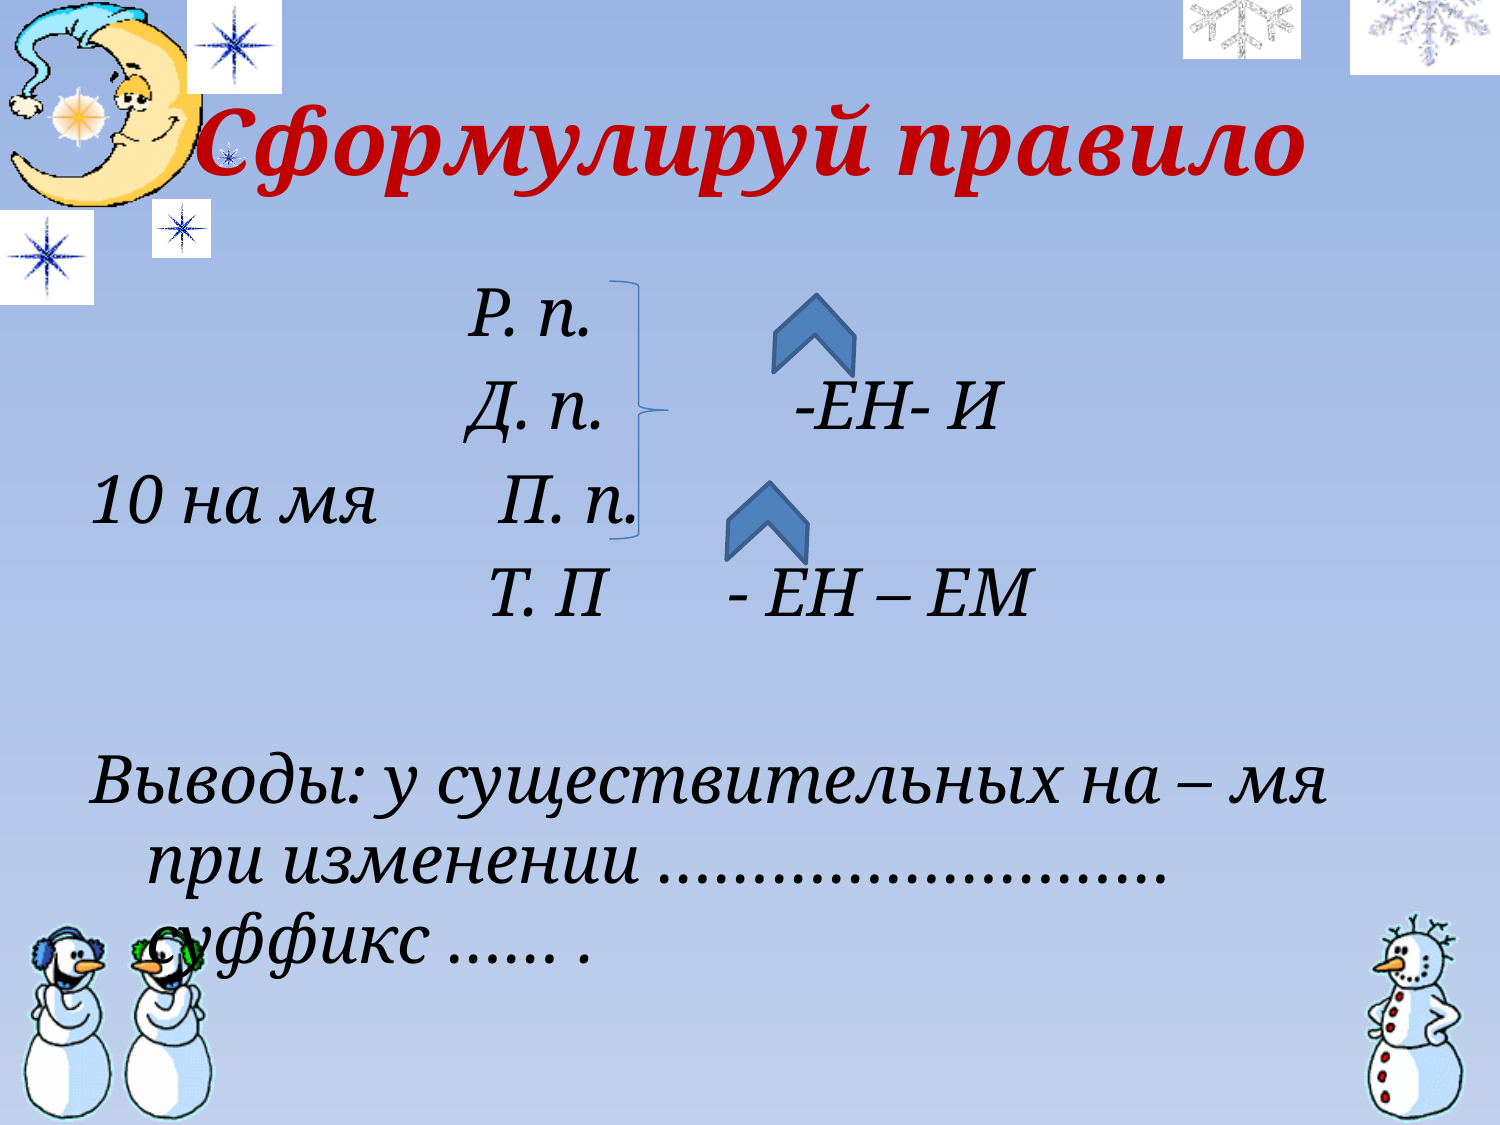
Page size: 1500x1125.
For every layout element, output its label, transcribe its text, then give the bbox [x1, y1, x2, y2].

picture [1350, 0, 1500, 75]
title Сформулируй правило [75, 45, 1425, 233]
list Р. п. Д. п. -ЕН- И 10 на мя П. п. Т. П - ЕН – ЕМ Выводы: у существительных на – мя при изменении ……………………… суффикс …… . [75, 262, 1425, 1005]
picture [0, 0, 282, 305]
picture [1183, 0, 1301, 45]
text_box [771, 292, 857, 378]
picture [0, 913, 225, 1125]
picture [1340, 904, 1500, 1125]
picture [152, 233, 211, 258]
text_box [724, 480, 810, 566]
text_box [609, 280, 669, 540]
